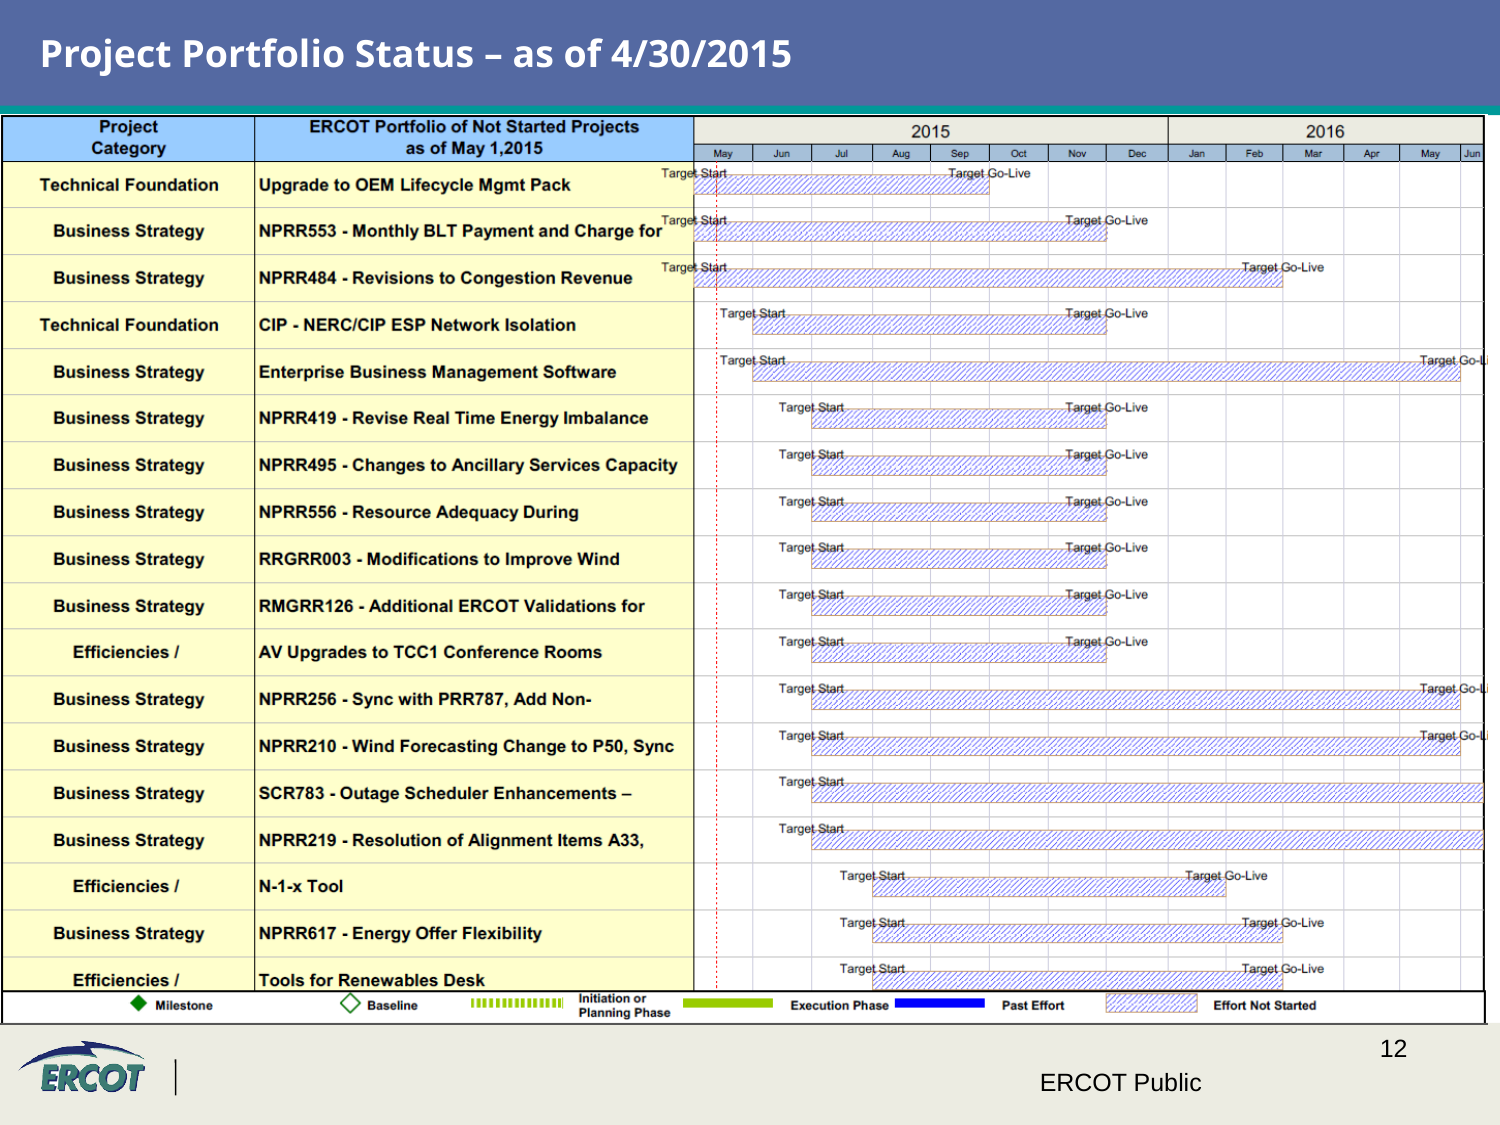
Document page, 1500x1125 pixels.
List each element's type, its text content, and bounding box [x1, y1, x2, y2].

picture [0, 114, 1488, 1026]
text_box Project Portfolio Status – as of 4/30/2015 [24, 30, 1163, 106]
footer ERCOT Public [1025, 1059, 1438, 1125]
picture [10, 1031, 151, 1111]
text_box [24, 22, 1450, 85]
